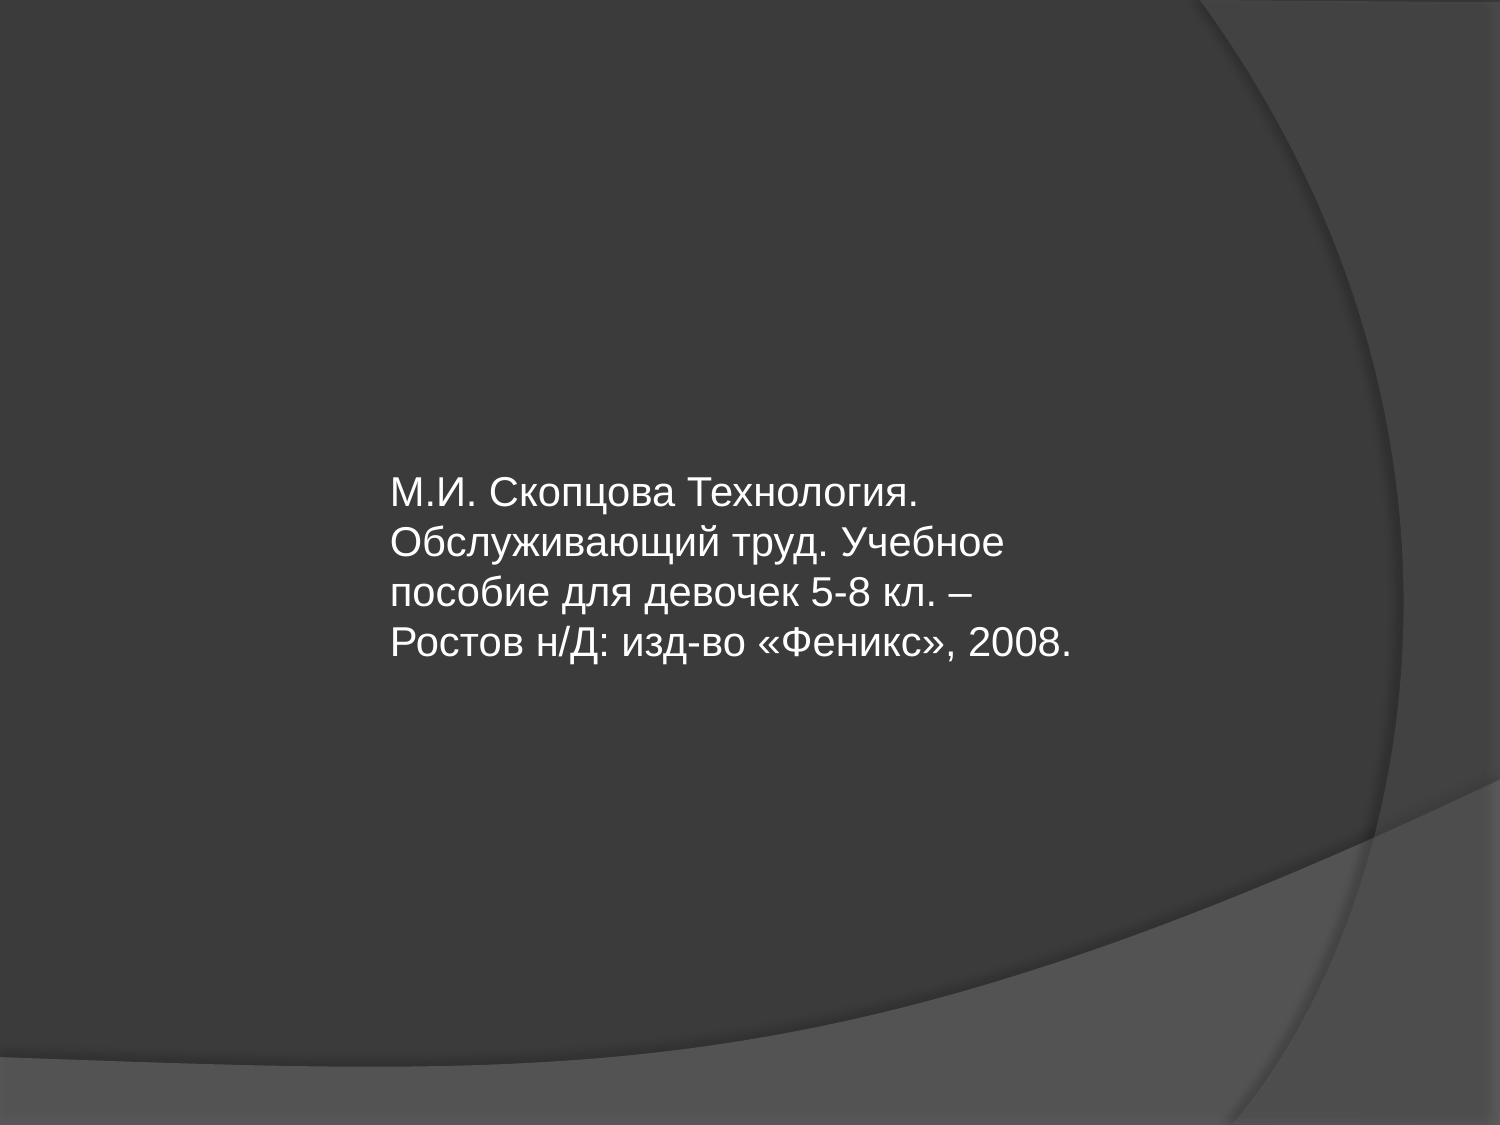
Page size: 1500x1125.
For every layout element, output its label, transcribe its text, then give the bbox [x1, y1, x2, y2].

text_box М.И. Скопцова Технология. Обслуживающий труд. Учебное пособие для девочек 5-8 кл. – Ростов н/Д: изд-во «Феникс», 2008. [374, 456, 1125, 672]
